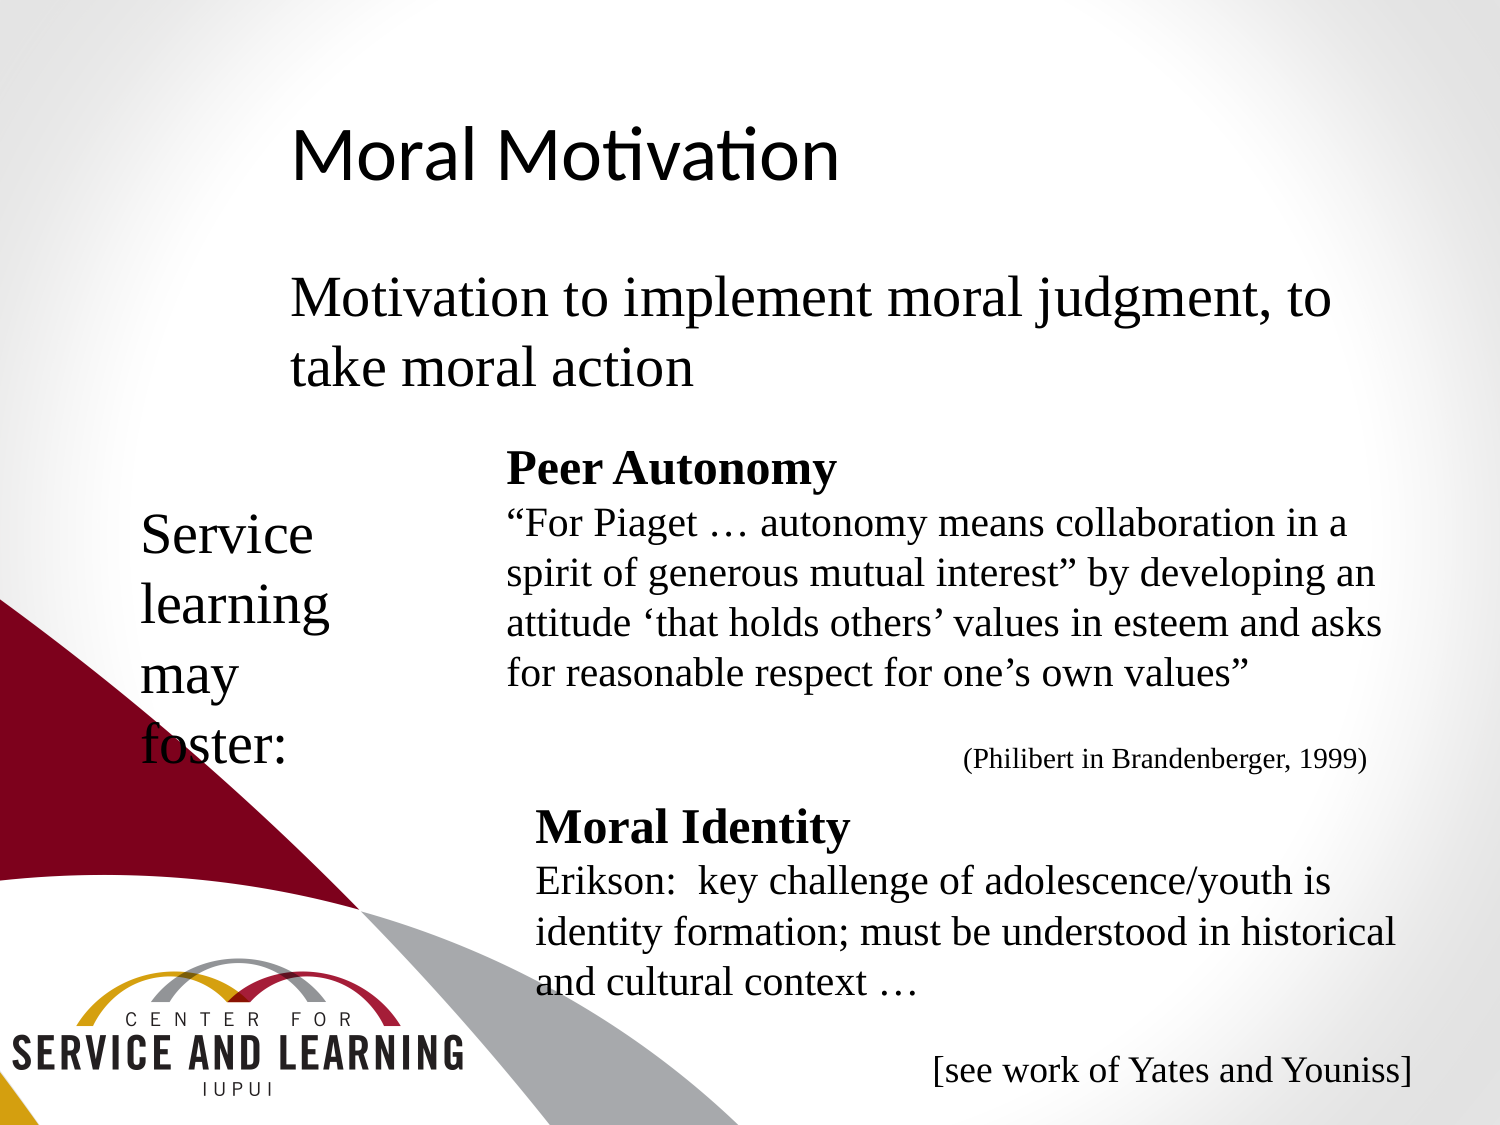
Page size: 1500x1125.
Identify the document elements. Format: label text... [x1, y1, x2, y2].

text_box Moral Identity Erikson: key challenge of adolescence/youth is identity formation; must be understood in historical and cultural context … [520, 785, 1434, 1011]
text_box Motivation to implement moral judgment, to take moral action [275, 250, 1425, 406]
title Moral Motivation [275, 94, 1276, 250]
text_box Service learning may foster: [125, 487, 348, 783]
text_box Peer Autonomy “For Piaget … autonomy means collaboration in a spirit of generous mutual interest” by developing an attitude ‘that holds others’ values in esteem and asks for reasonable respect for one’s own values” (Philibert in Brandenberger, 1999) [491, 427, 1425, 783]
picture [0, 0, 1500, 1125]
text_box [see work of Yates and Youniss] [917, 1037, 1429, 1098]
